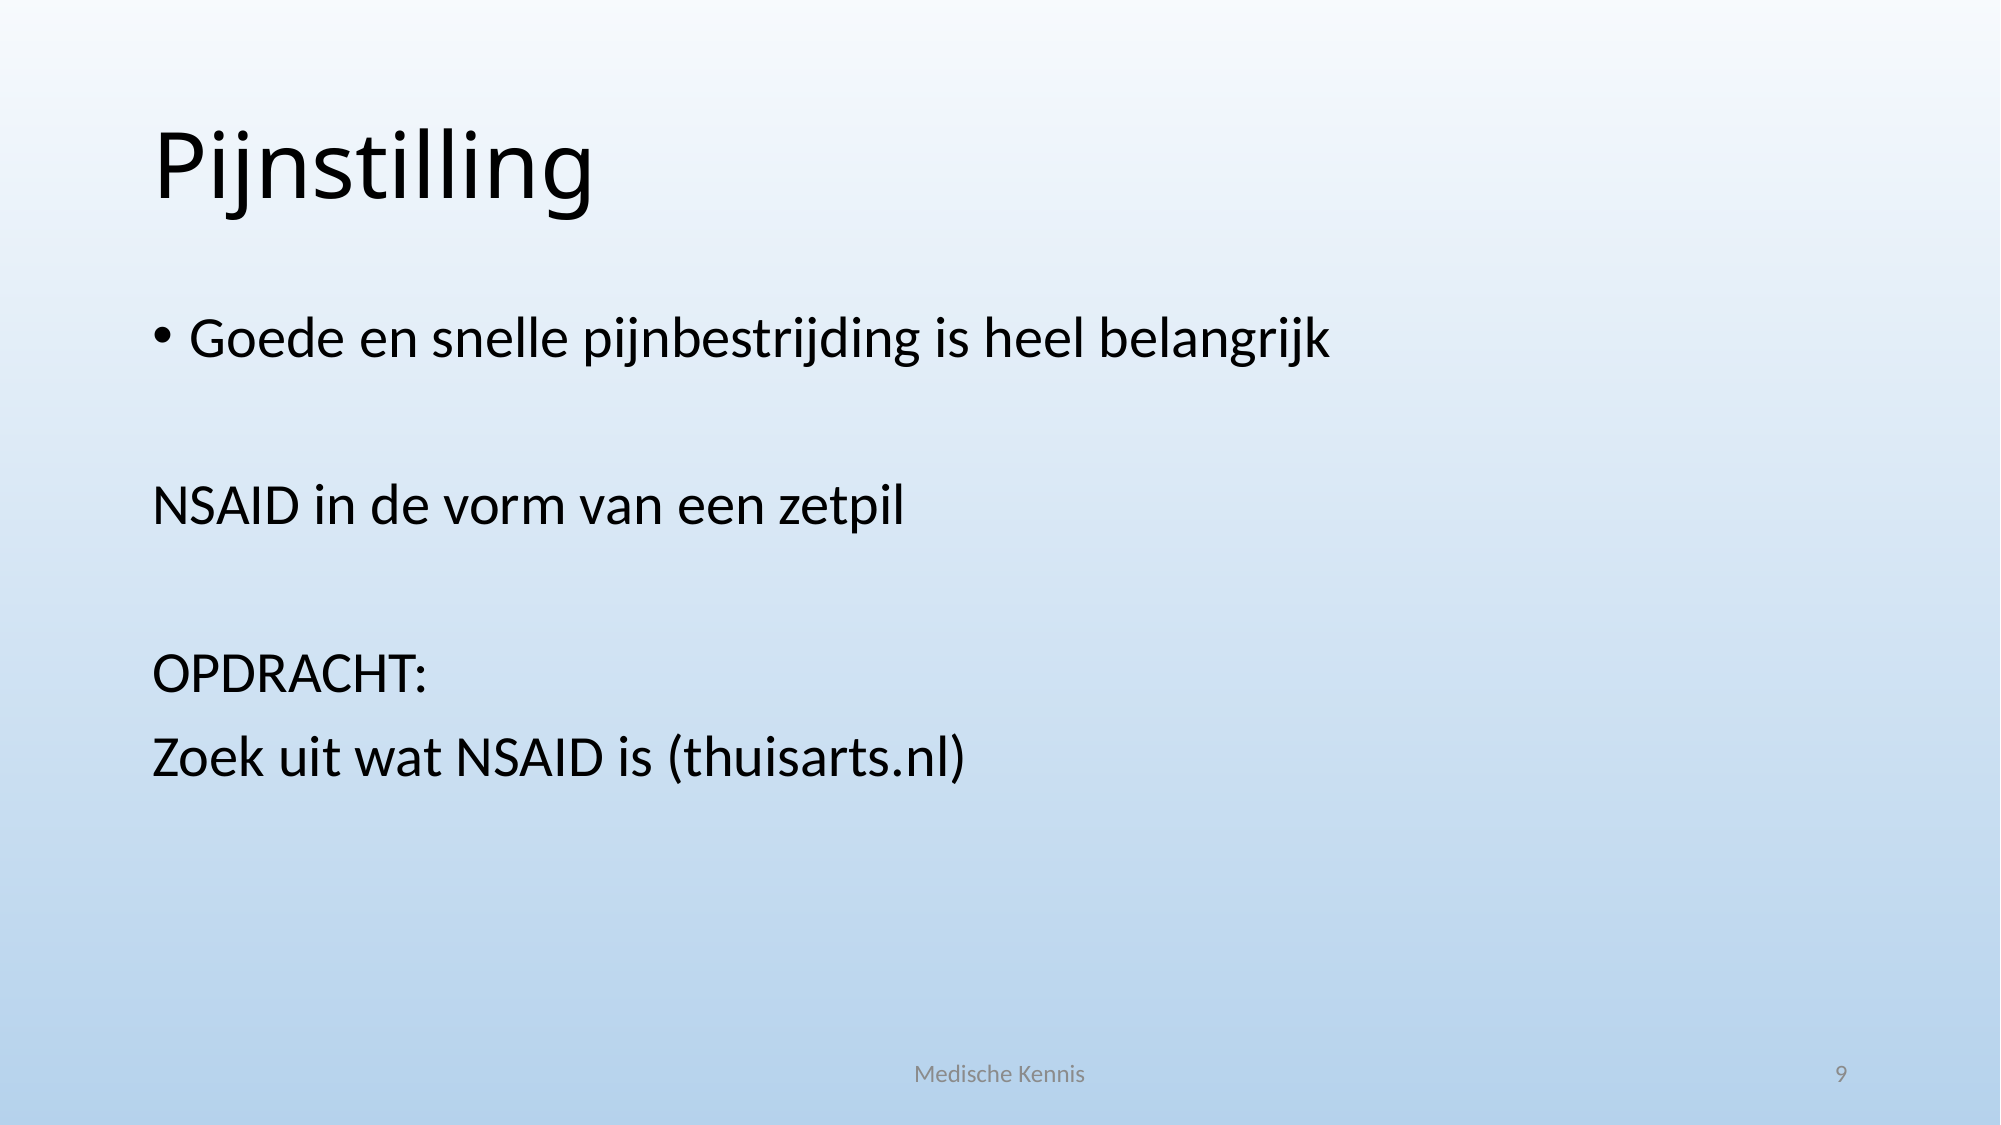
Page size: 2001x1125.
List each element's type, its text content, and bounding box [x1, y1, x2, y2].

footer Medische Kennis [662, 1042, 1338, 1103]
slide_number 9 [1412, 1042, 1863, 1103]
title Pijnstilling [137, 59, 1863, 278]
list Goede en snelle pijnbestrijding is heel belangrijk NSAID in de vorm van een zetpil OPDRACHT: Zoek uit wat NSAID is (thuisarts.nl) [137, 299, 1863, 1014]
